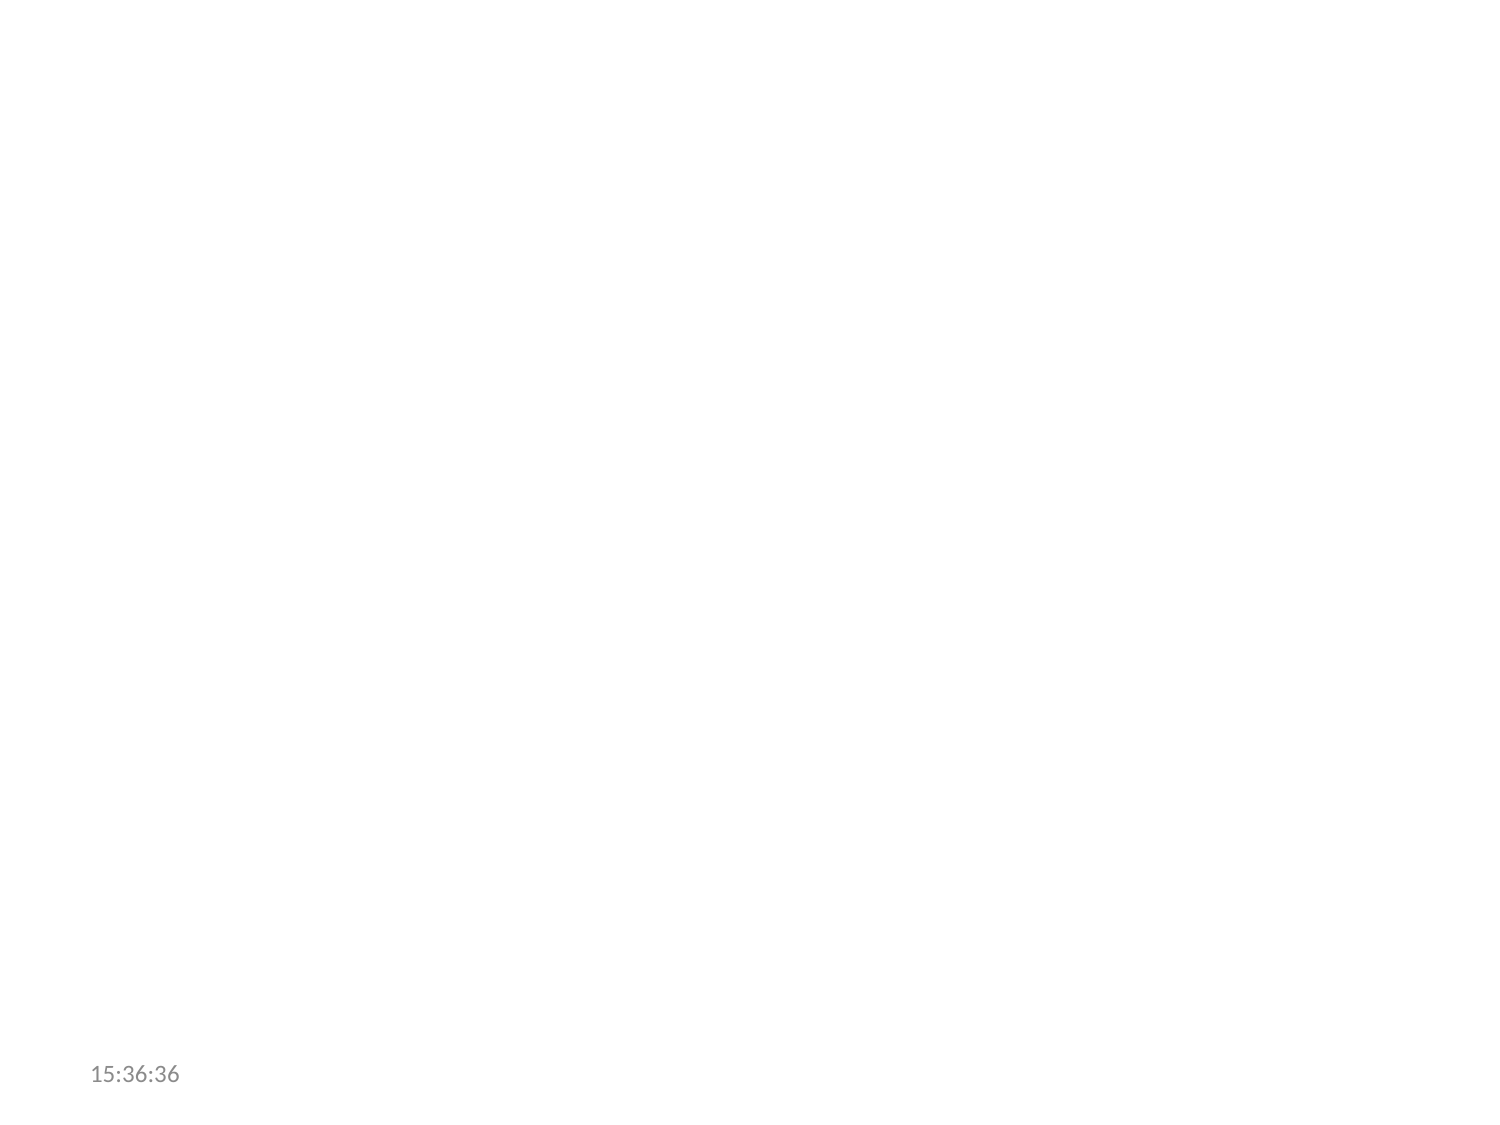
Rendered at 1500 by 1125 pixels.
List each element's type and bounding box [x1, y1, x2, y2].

slide_number [75, 1042, 425, 1103]
